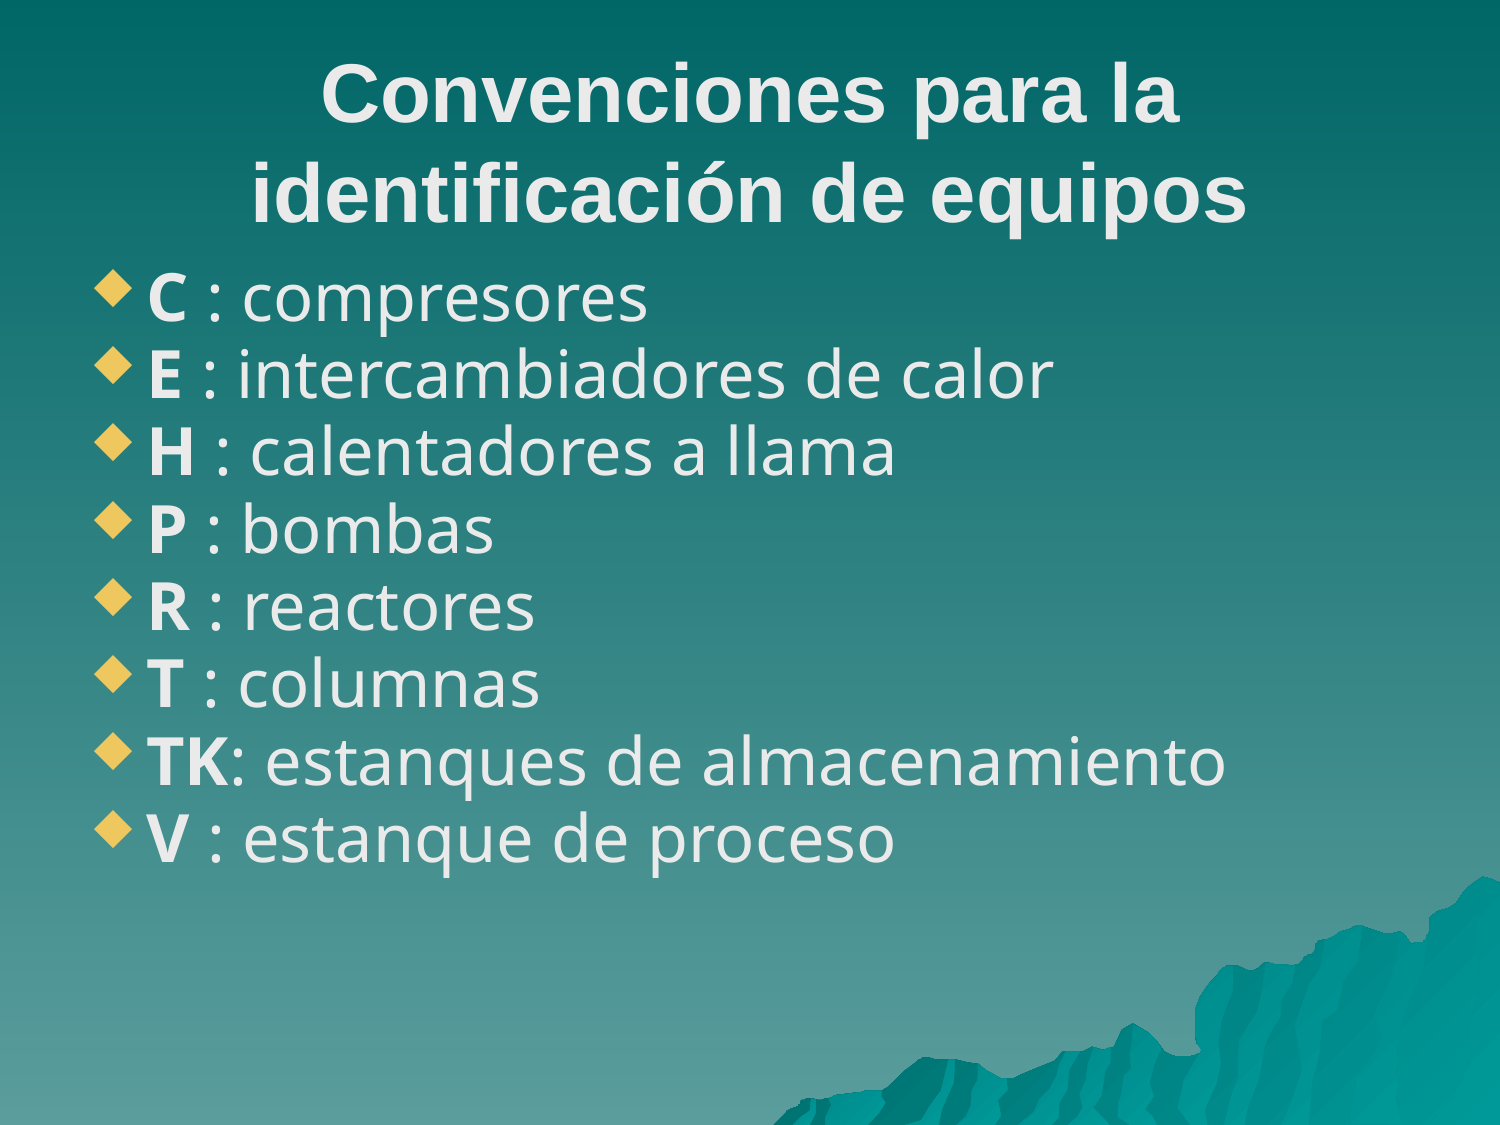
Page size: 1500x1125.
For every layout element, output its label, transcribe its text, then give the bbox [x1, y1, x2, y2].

list C : compresores E : intercambiadores de calor H : calentadores a llama P : bombas R : reactores T : columnas TK: estanques de almacenamiento V : estanque de proceso [74, 262, 1426, 1006]
title Convenciones para la identificación de equipos [74, 45, 1426, 233]
